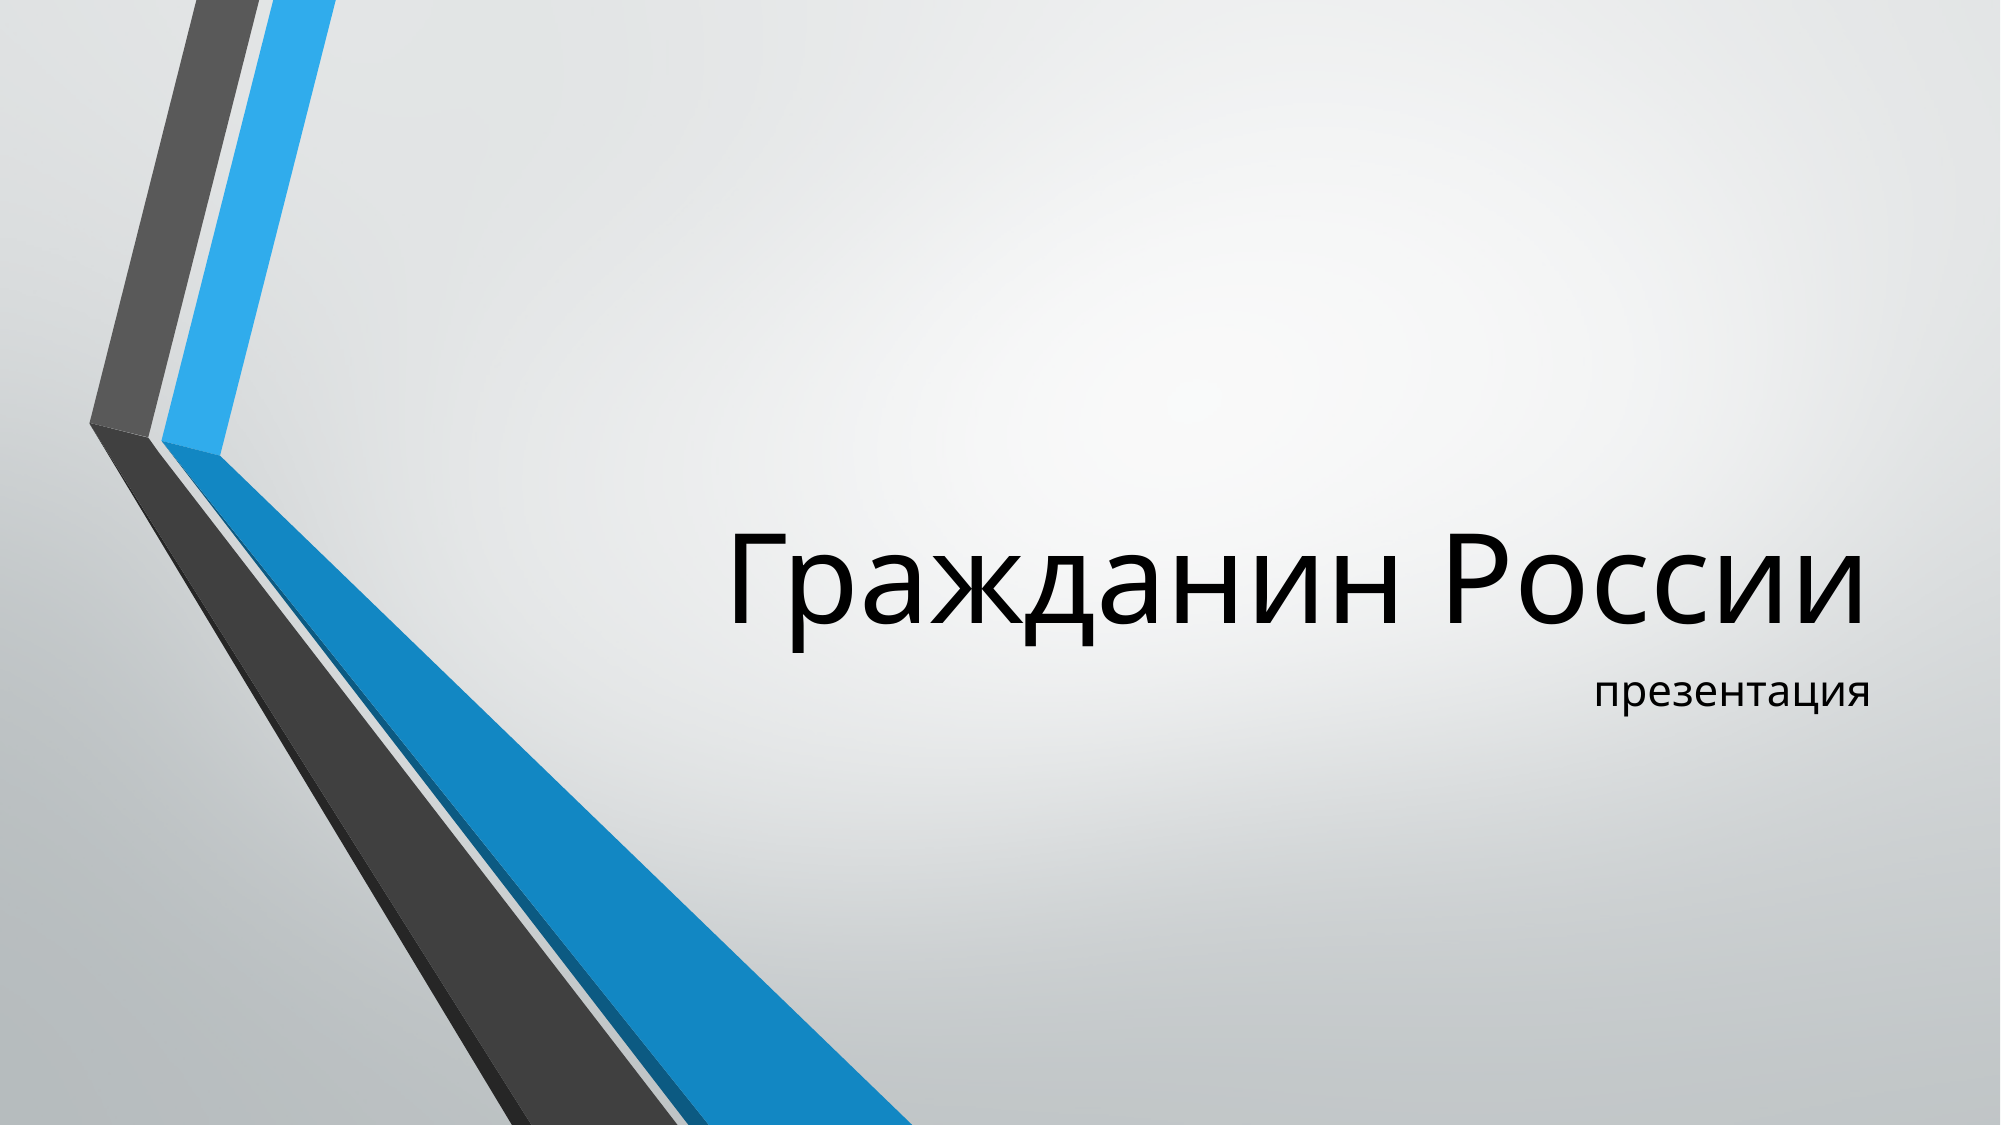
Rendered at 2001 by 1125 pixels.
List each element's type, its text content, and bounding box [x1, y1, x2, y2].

subtitle презентация [740, 655, 1887, 884]
title Гражданин России [480, 226, 1887, 656]
